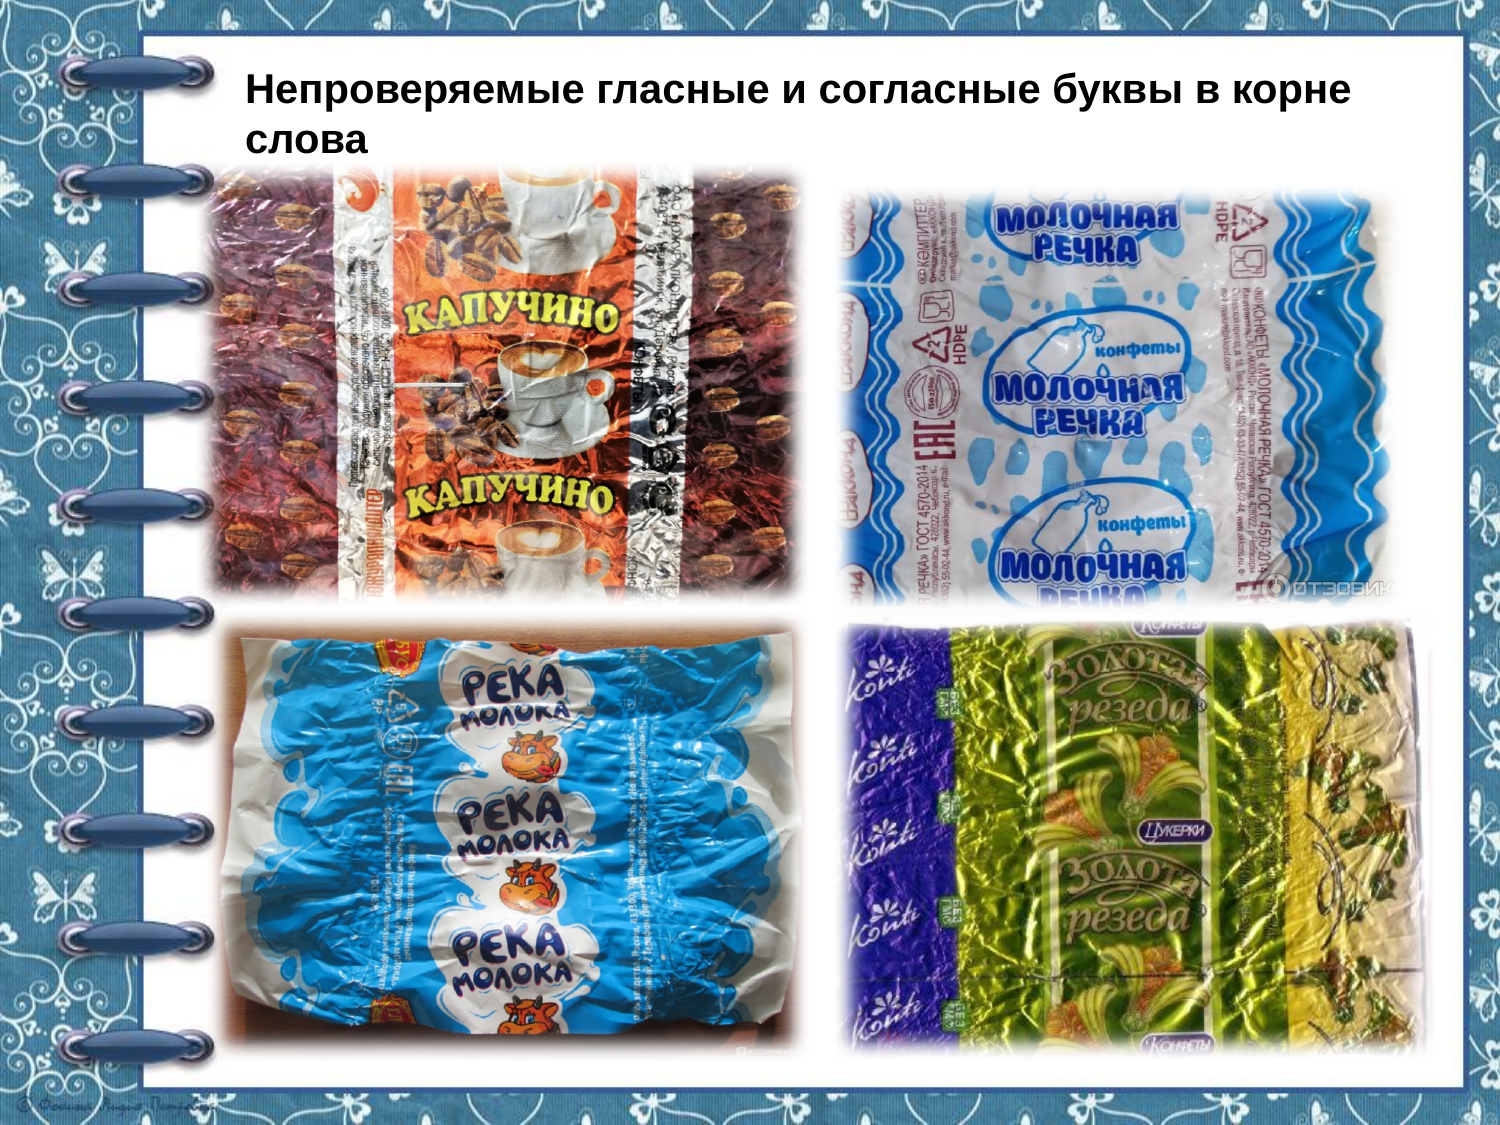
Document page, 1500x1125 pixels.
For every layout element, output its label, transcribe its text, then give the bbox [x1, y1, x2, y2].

text_box Непроверяемые гласные и согласные буквы в корне слова [230, 54, 1400, 170]
picture [0, 0, 1500, 1125]
